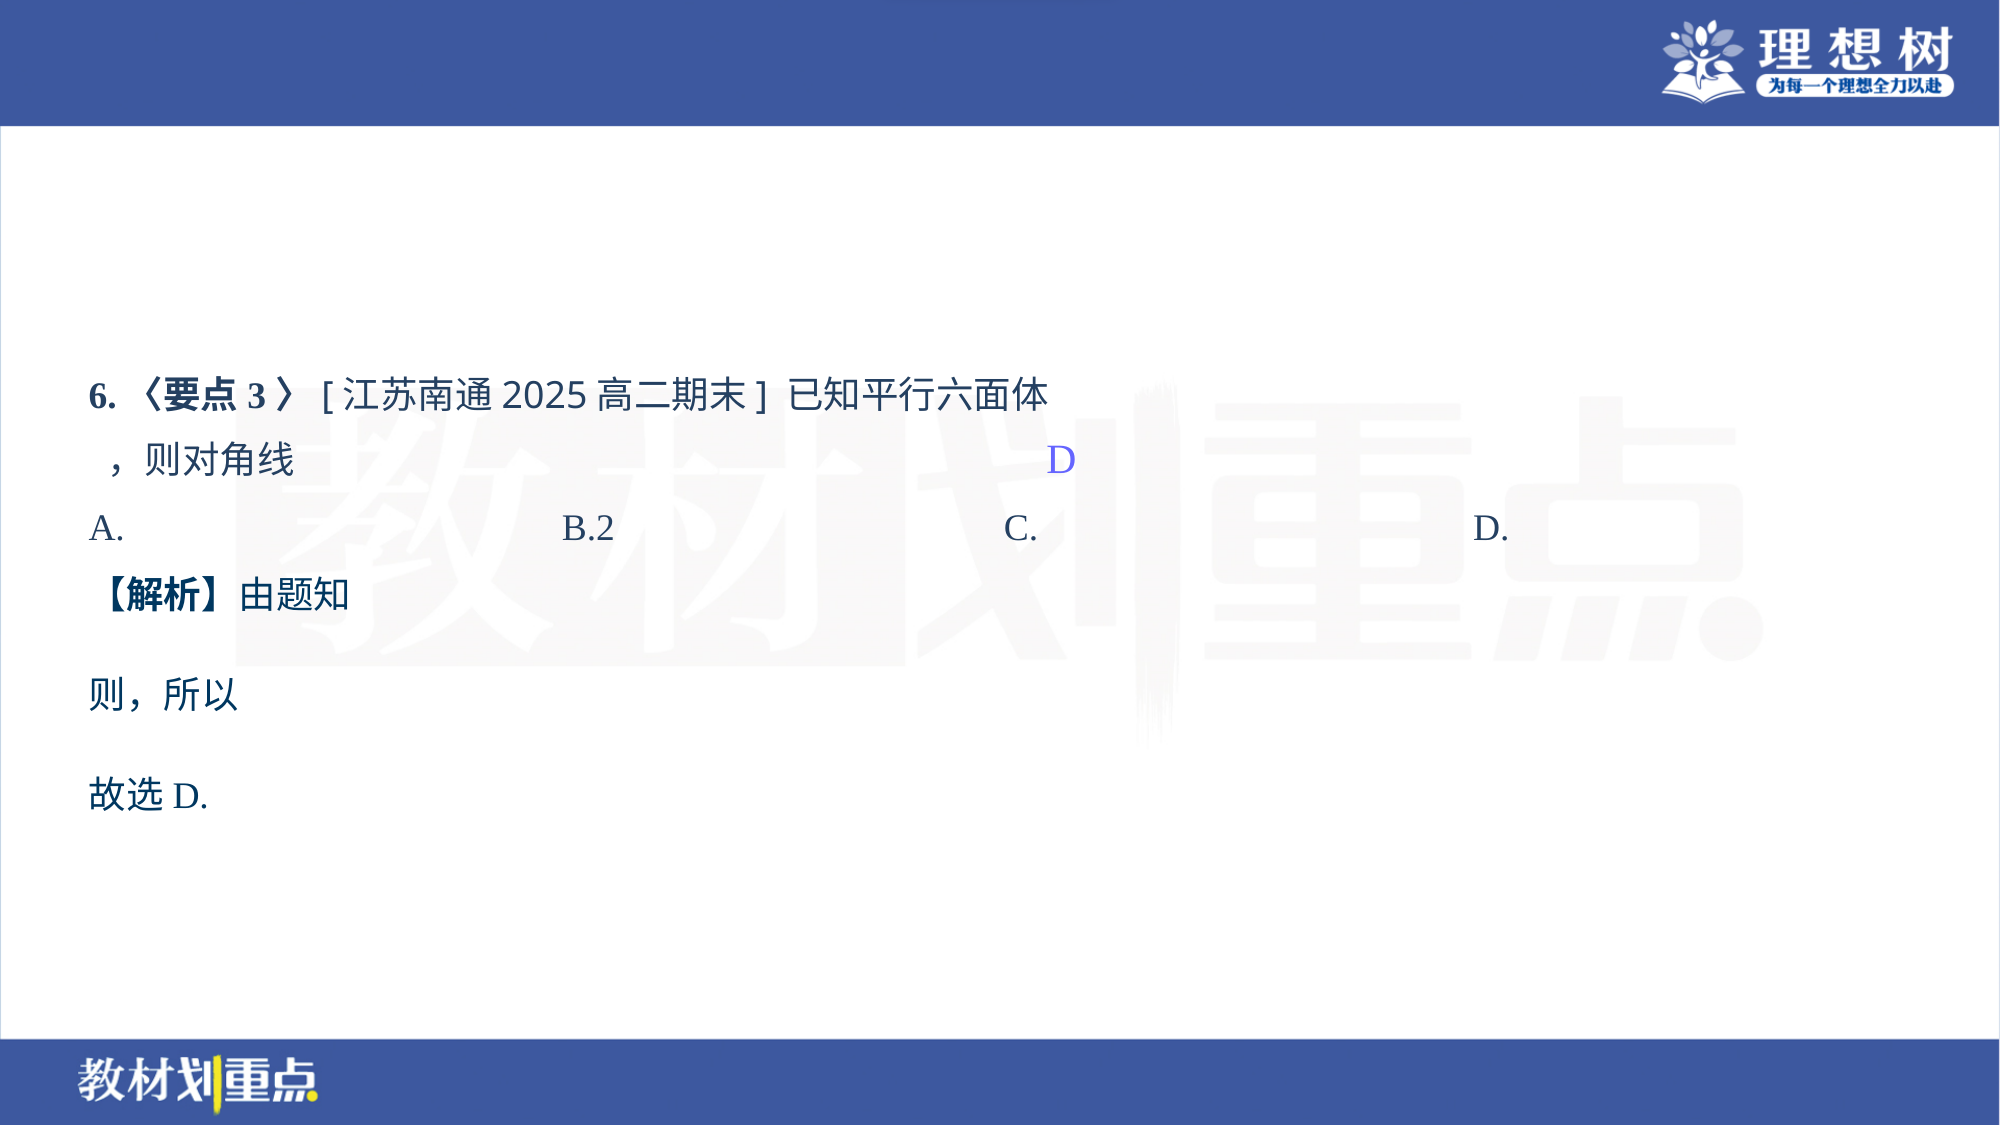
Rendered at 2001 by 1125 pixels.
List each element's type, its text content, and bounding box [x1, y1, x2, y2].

text_box D [1031, 429, 1092, 480]
picture [0, 0, 2000, 1125]
